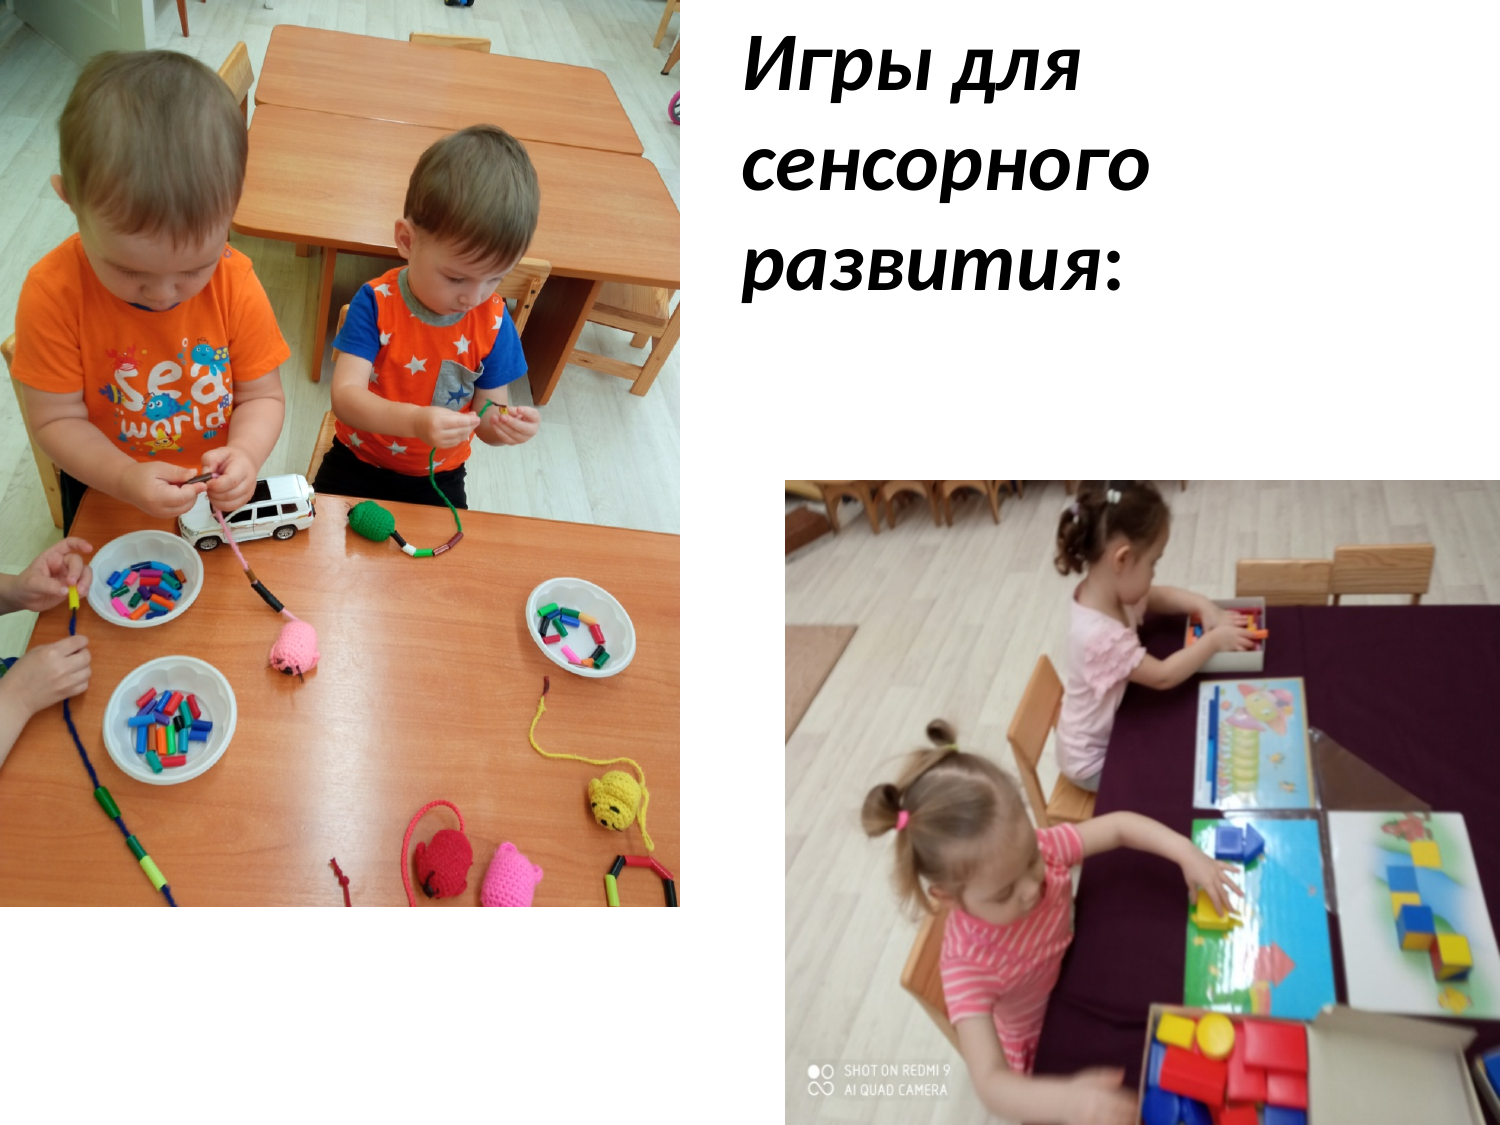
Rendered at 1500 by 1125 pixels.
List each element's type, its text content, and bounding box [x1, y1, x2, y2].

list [0, 0, 680, 907]
picture [784, 480, 1500, 1125]
text_box Игры для сенсорного развития: [726, 0, 1442, 315]
